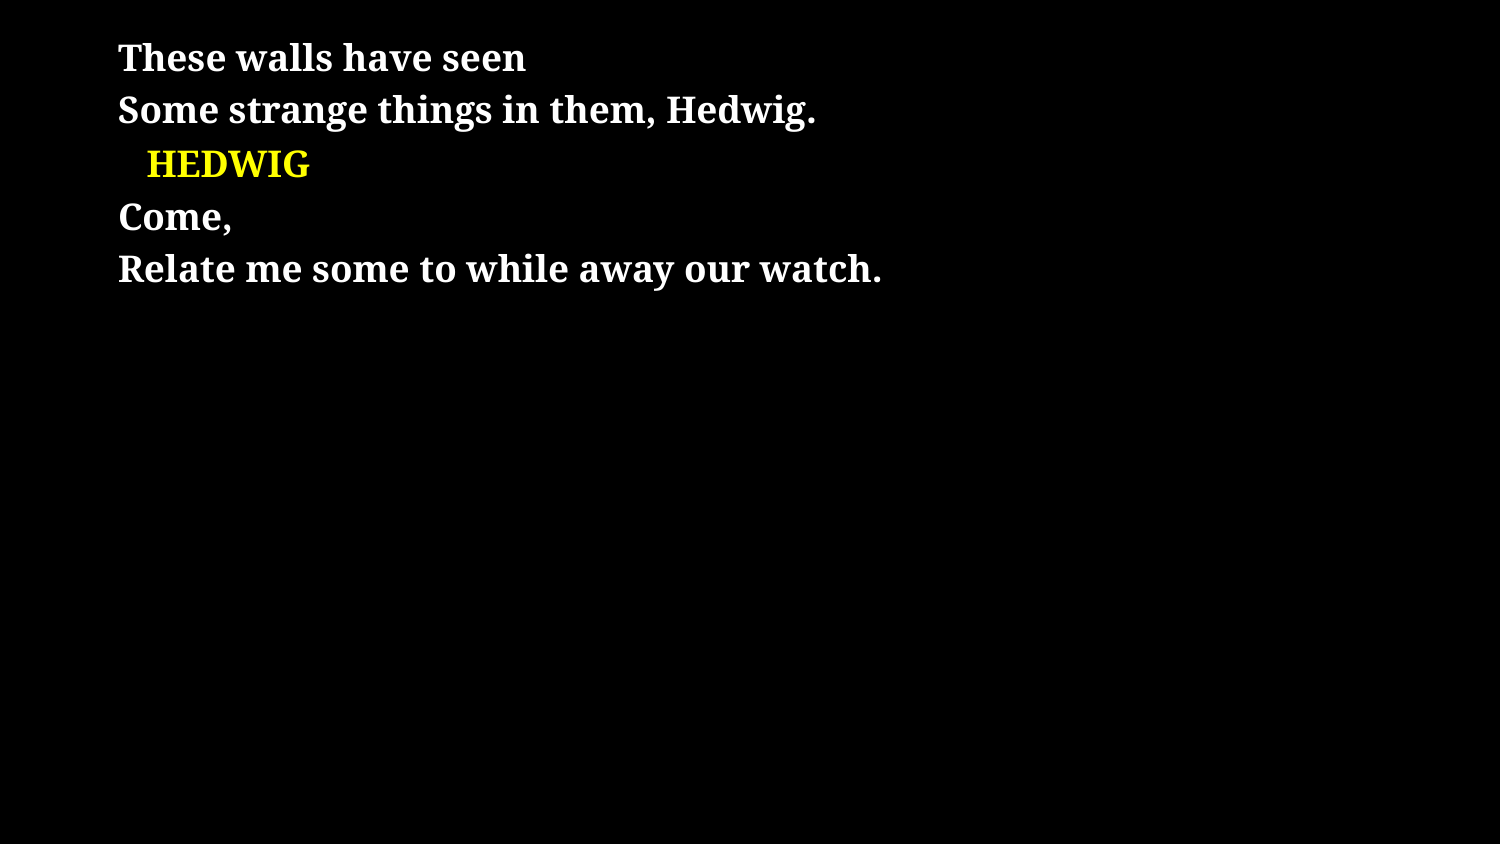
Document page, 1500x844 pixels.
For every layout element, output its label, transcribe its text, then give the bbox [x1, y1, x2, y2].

title These walls have seen Some strange things in them, Hedwig. HEDWIG Come, Relate me some to while away our watch. [103, 17, 1397, 299]
